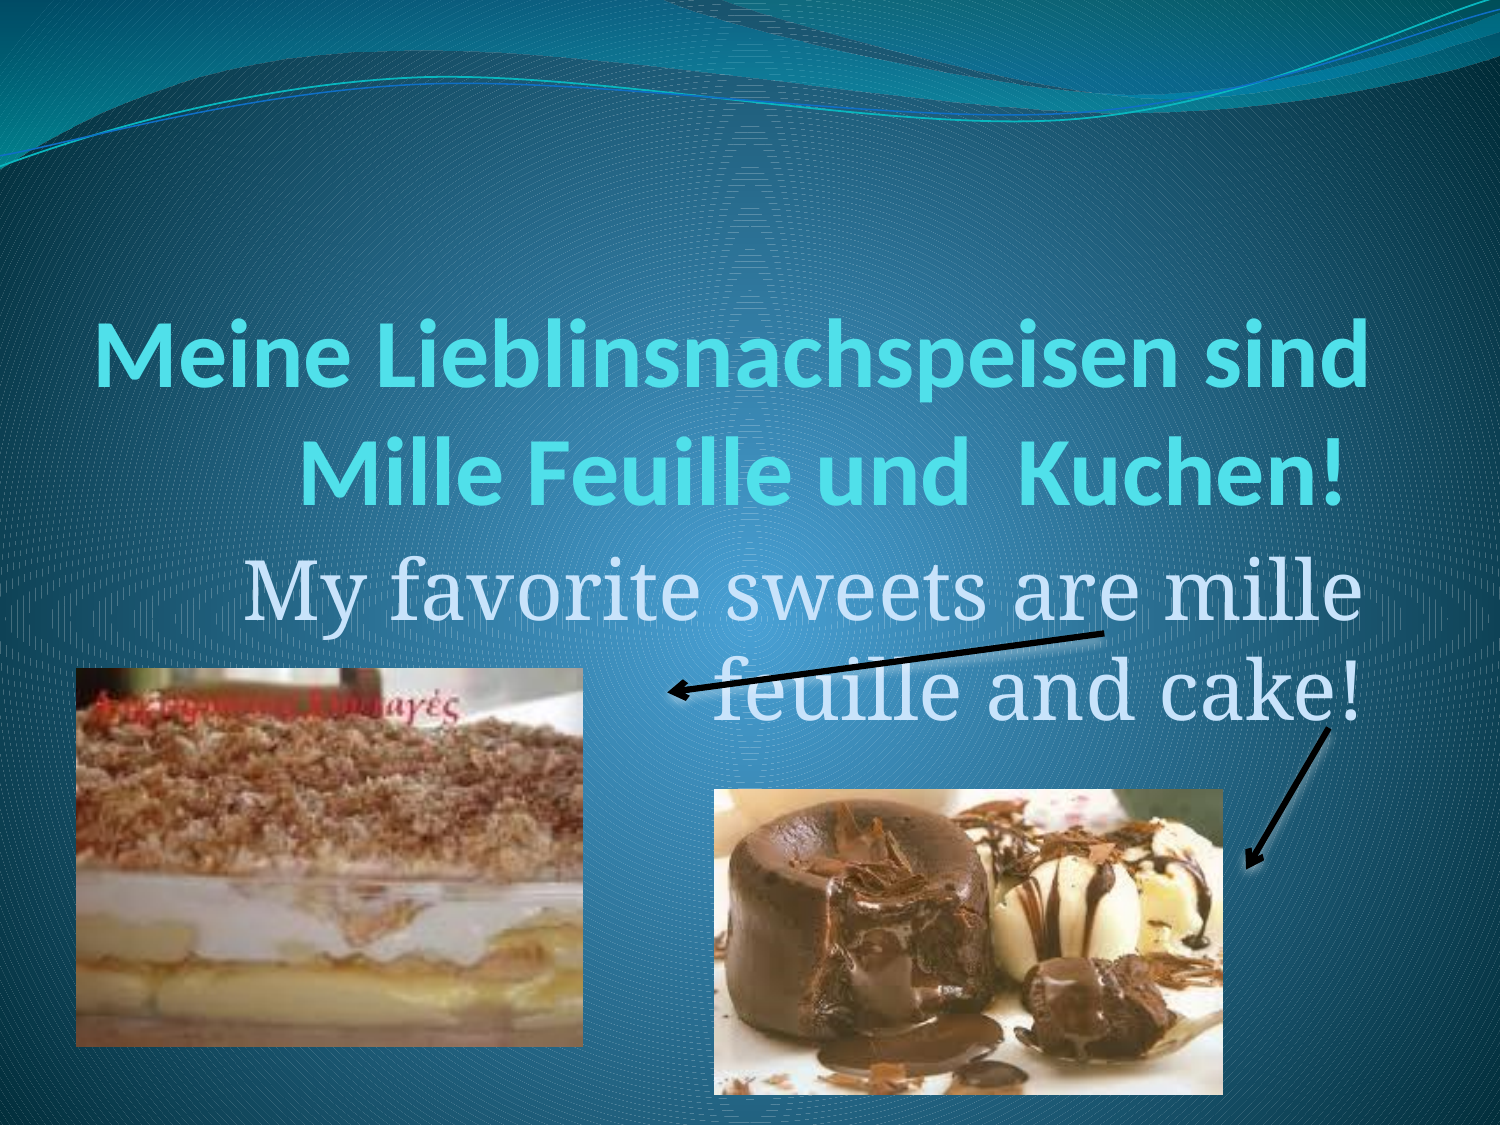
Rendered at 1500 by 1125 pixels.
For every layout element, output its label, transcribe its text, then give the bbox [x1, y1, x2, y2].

title Meine Lieblinsnachspeisen sind Mille Feuille und Kuchen! [87, 224, 1376, 525]
picture [714, 789, 1223, 1095]
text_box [1216, 757, 1359, 841]
subtitle My favorite sweets are mille feuille and cake! [87, 529, 1376, 818]
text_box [667, 633, 1105, 693]
picture [76, 668, 583, 1048]
